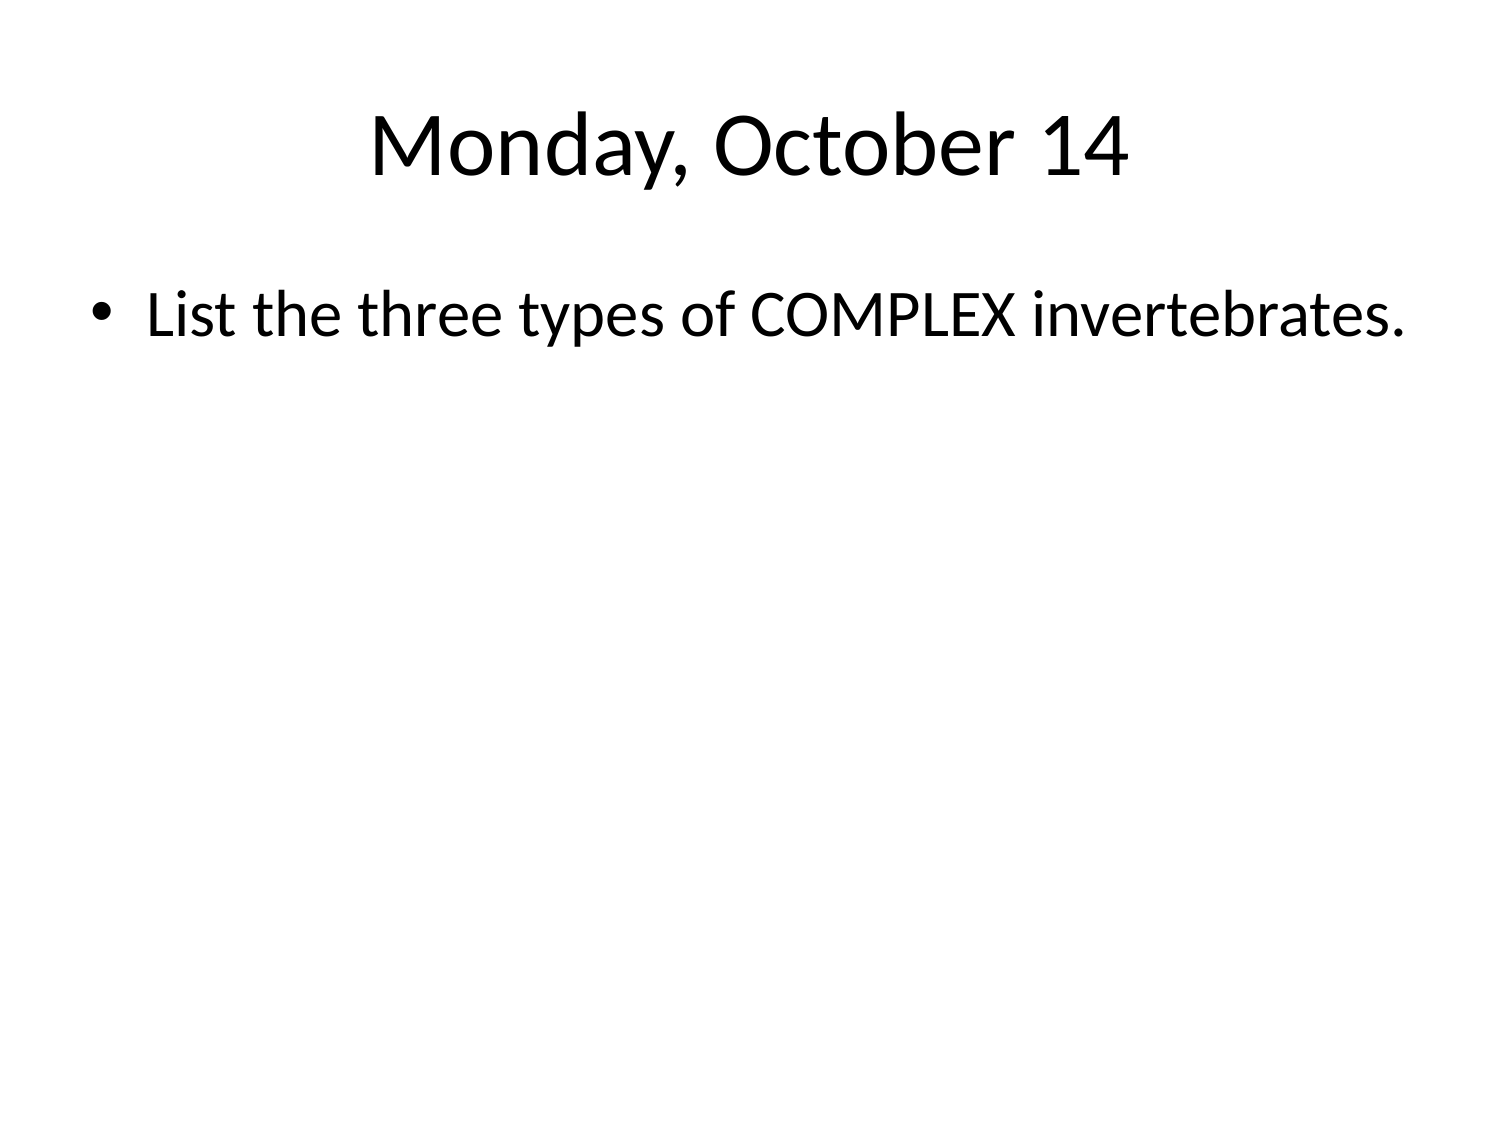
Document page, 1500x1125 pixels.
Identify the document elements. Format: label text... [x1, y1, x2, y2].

title Monday, October 14 [75, 45, 1425, 233]
list List the three types of COMPLEX invertebrates. [75, 262, 1425, 1005]
